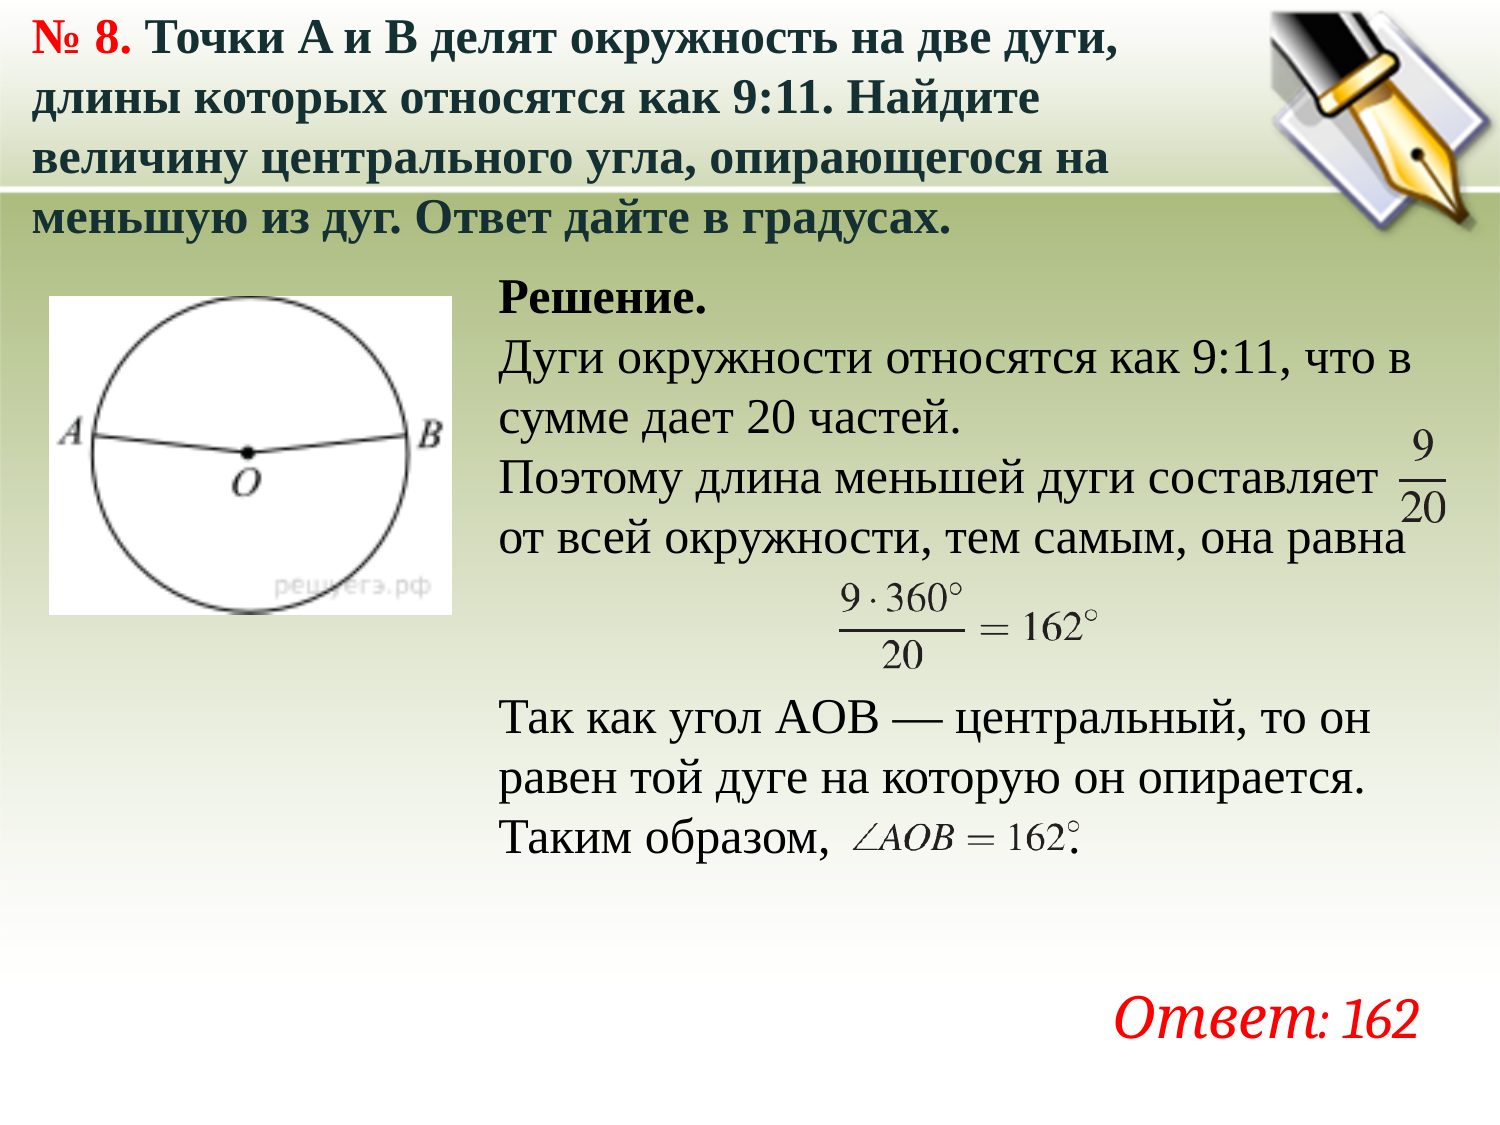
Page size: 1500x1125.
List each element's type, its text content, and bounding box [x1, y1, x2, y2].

text_box Решение. Дуги окружности относятся как 9:11, что в сумме дает 20 частей. Поэтому длина меньшей дуги составляет от всей окружности, тем самым, она равна Так как угол AOB — центральный, то он равен той дуге на которую он опирается. Таким образом, . [483, 255, 1450, 916]
text_box № 8. Точки A и B делят окружность на две дуги, длины которых относятся как 9:11. Найдите величину центрального угла, опирающегося на меньшую из дуг. Ответ дайте в градусах. [16, 0, 1273, 251]
picture [0, 0, 1500, 1125]
text_box Ответ: 162 [1097, 967, 1434, 1058]
